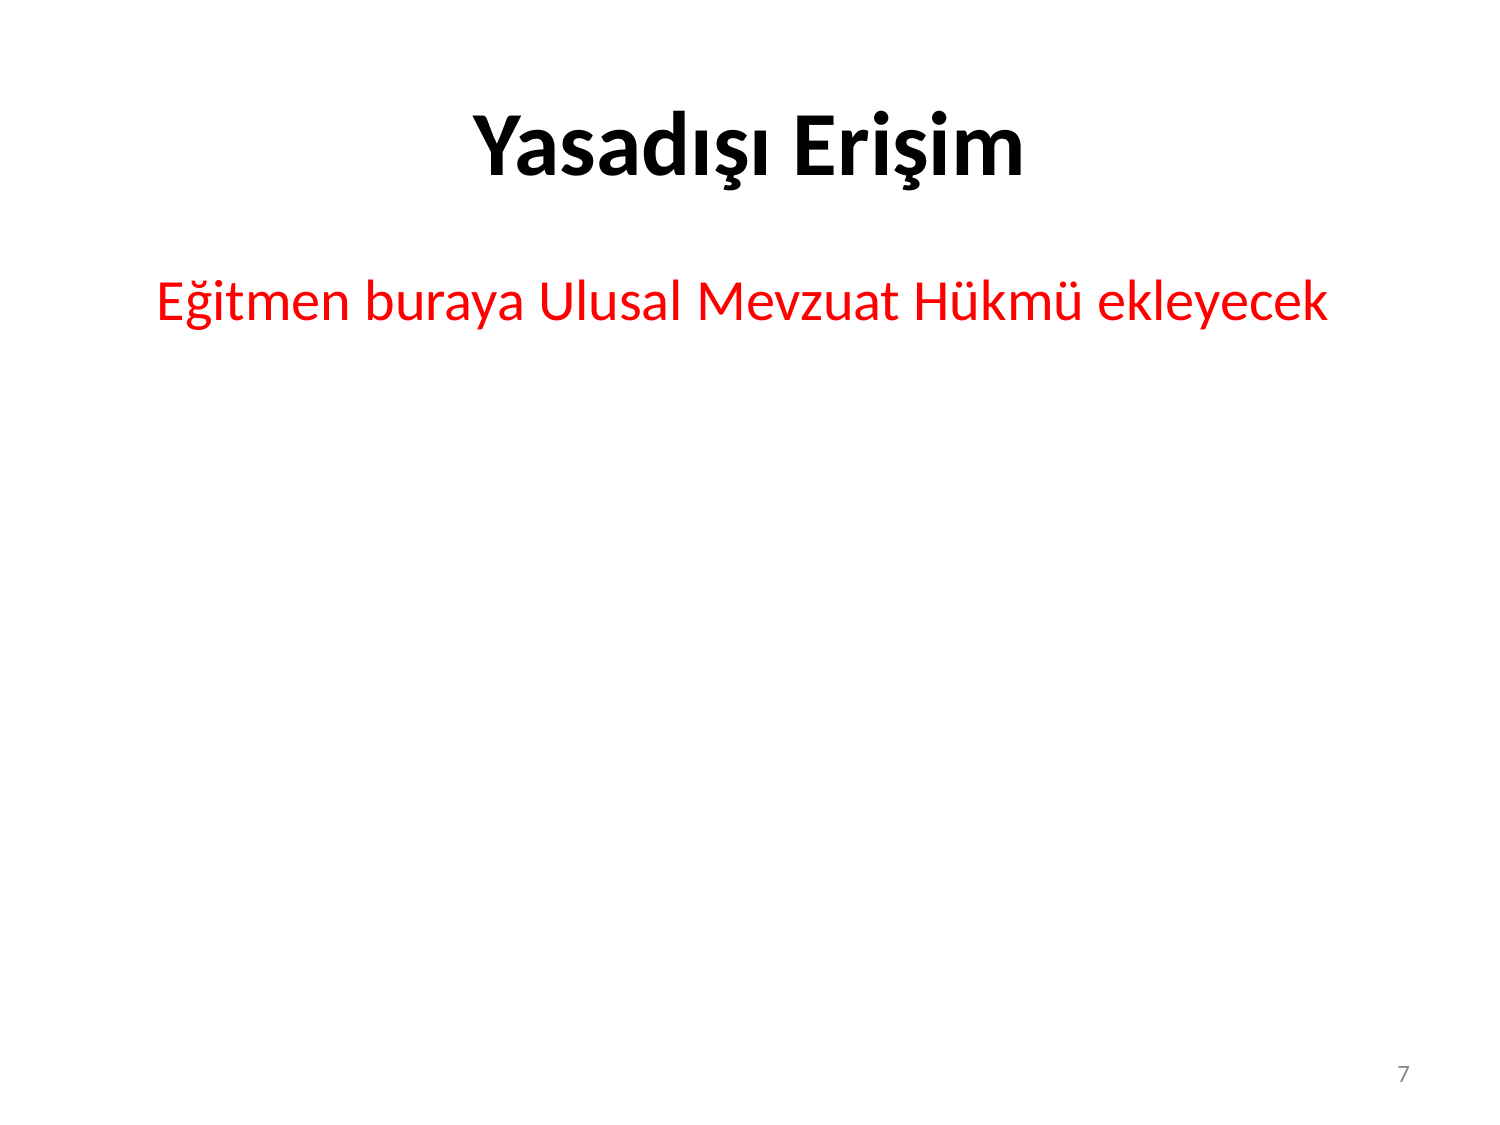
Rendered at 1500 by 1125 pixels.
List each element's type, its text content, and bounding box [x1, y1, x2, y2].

title Yasadışı Erişim [75, 45, 1425, 233]
list Eğitmen buraya Ulusal Mevzuat Hükmü ekleyecek [75, 262, 1425, 1005]
slide_number 7 [1074, 1042, 1425, 1103]
